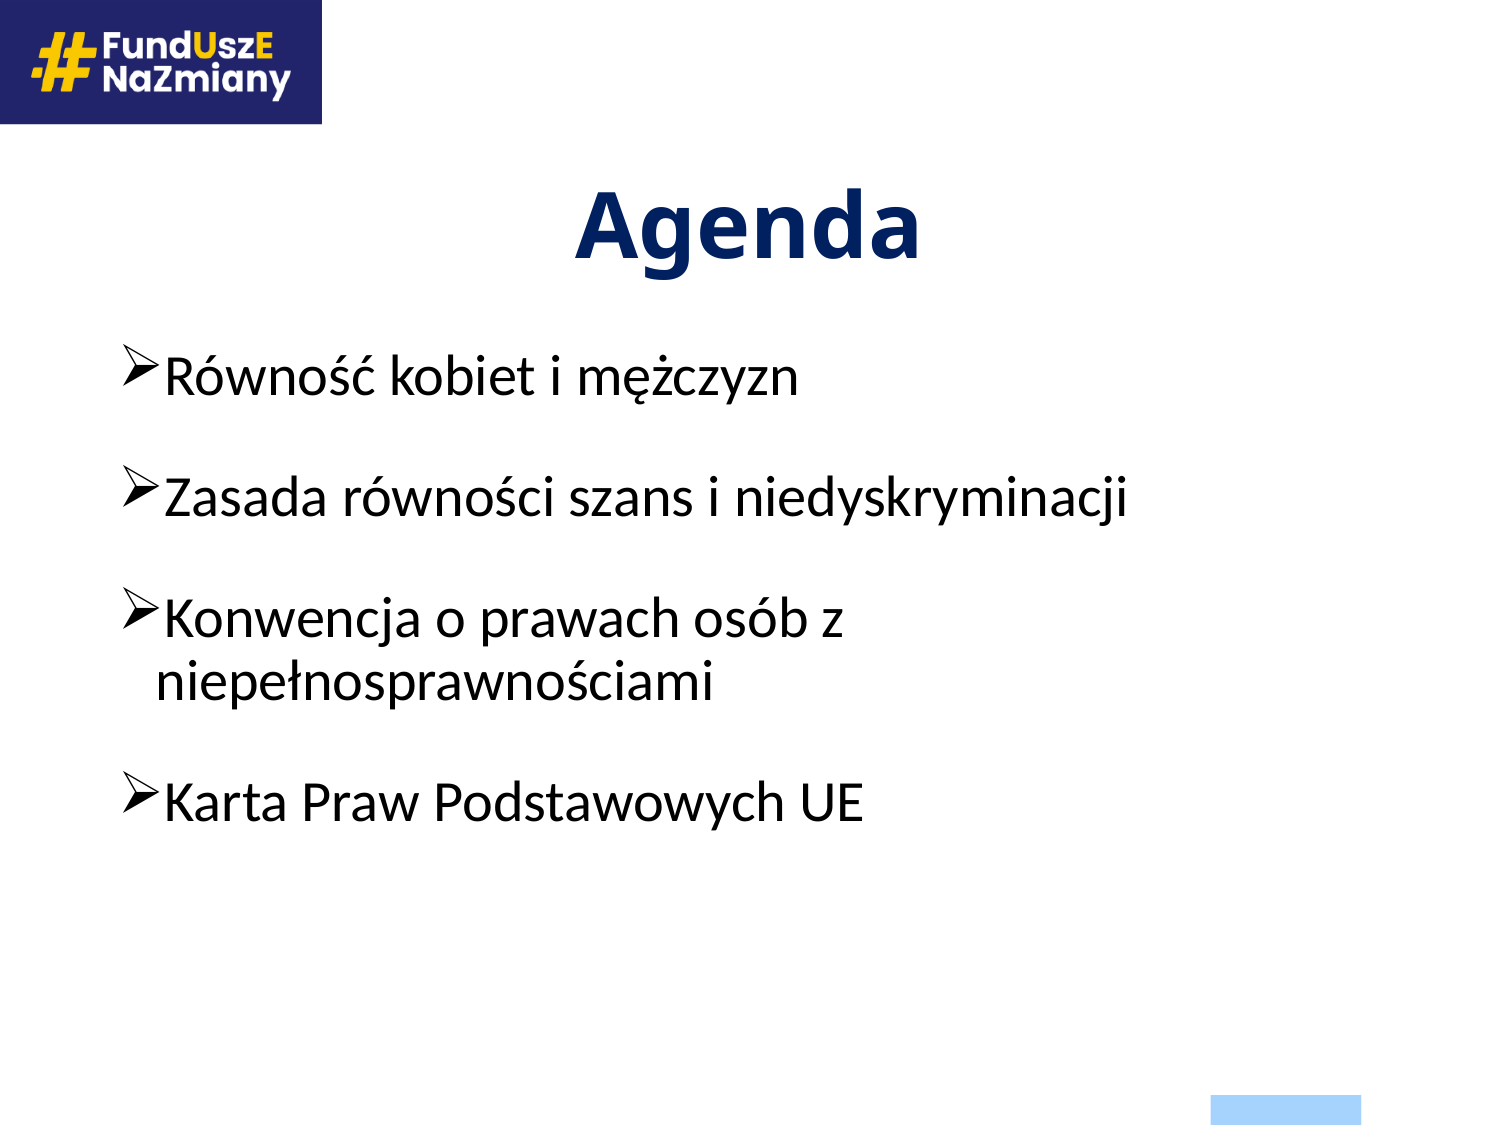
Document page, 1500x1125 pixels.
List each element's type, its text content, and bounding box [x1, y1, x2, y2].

picture [0, 0, 1500, 1125]
title Agenda [103, 139, 1397, 319]
list Równość kobiet i mężczyzn Zasada równości szans i niedyskryminacji Konwencja o prawach osób z niepełnosprawnościami Karta Praw Podstawowych UE [103, 337, 1397, 1048]
